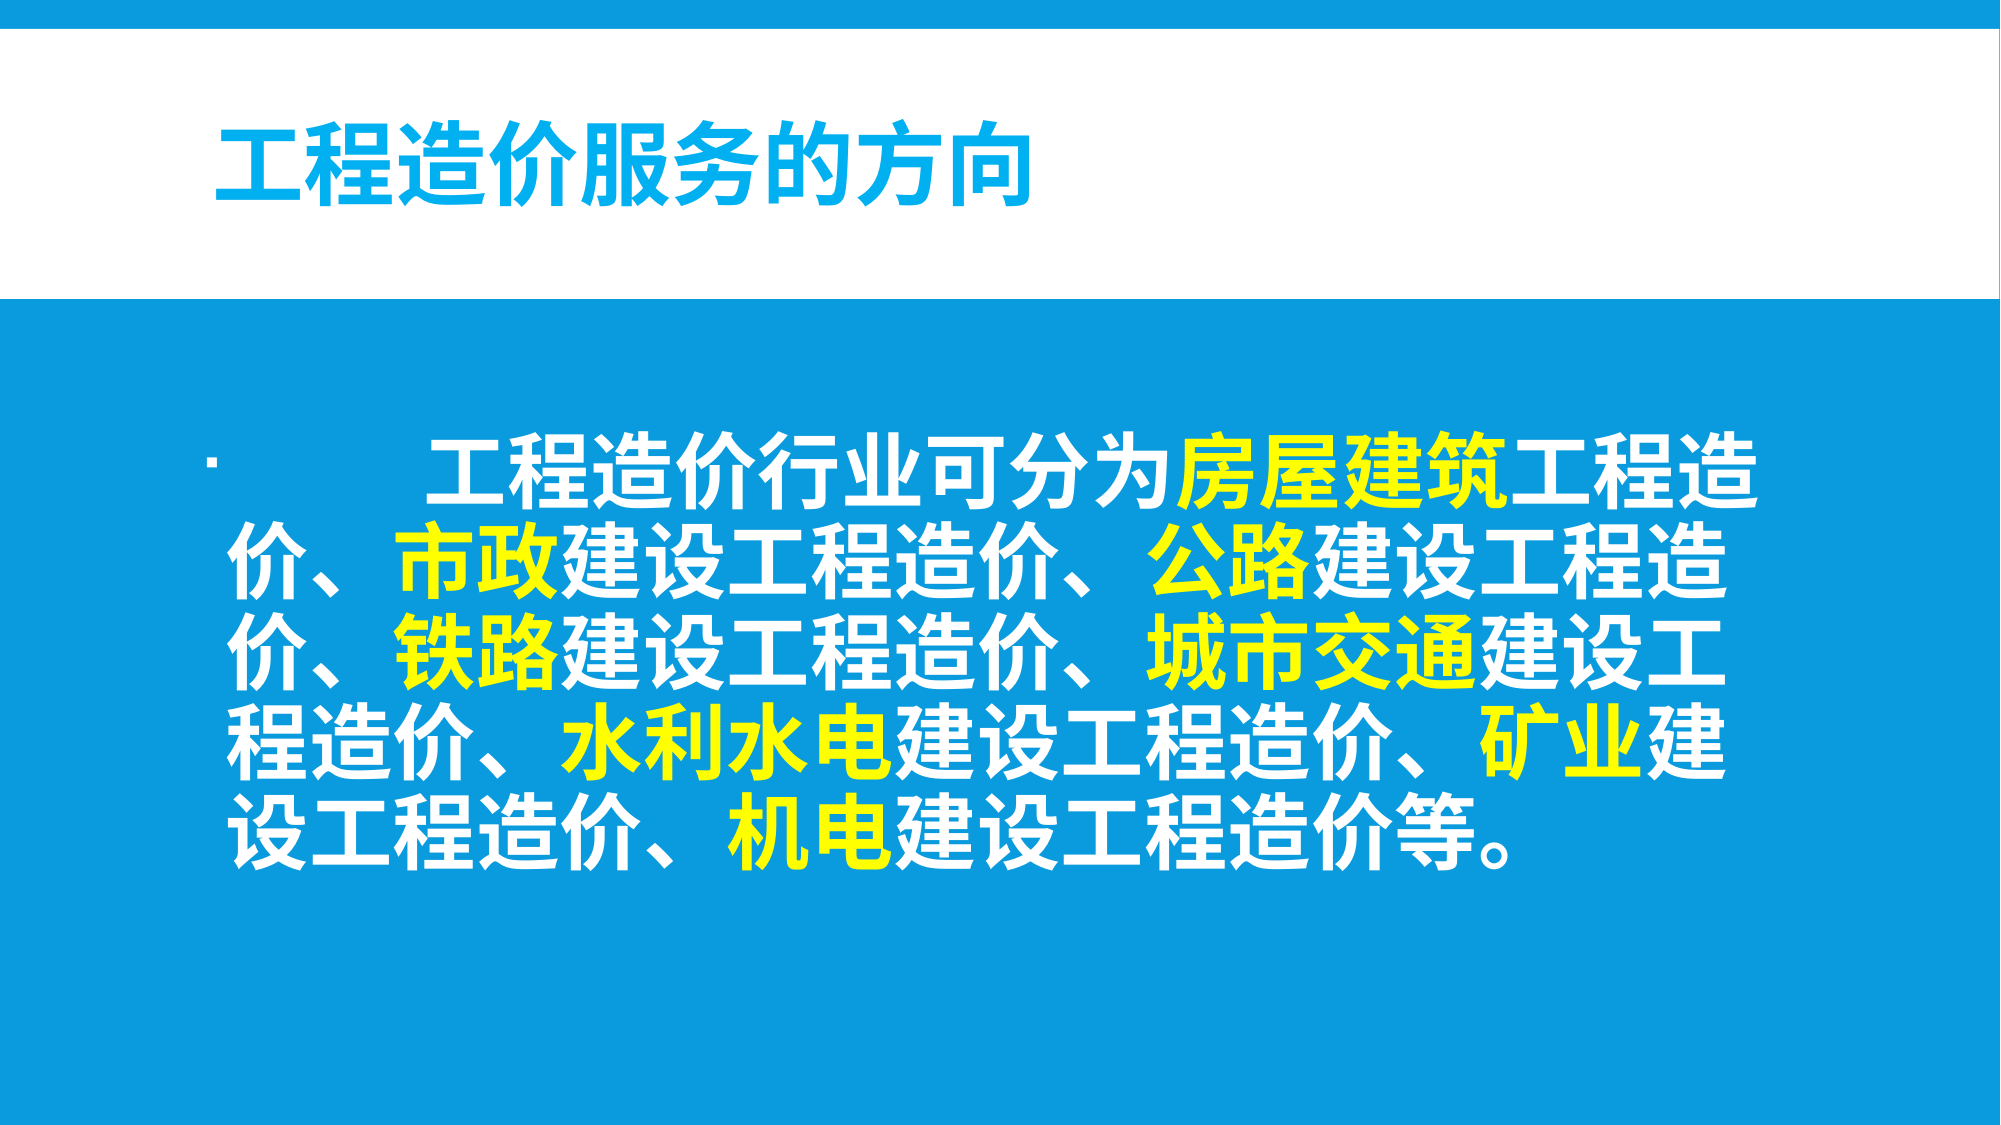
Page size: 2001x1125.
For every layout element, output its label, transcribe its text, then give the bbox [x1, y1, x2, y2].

title 工程造价服务的方向 [197, 46, 1803, 295]
list 工程造价行业可分为房屋建筑工程造价、市政建设工程造价、公路建设工程造价、铁路建设工程造价、城市交通建设工程造价、水利水电建设工程造价、矿业建设工程造价、机电建设工程造价等。 [181, 423, 1787, 940]
